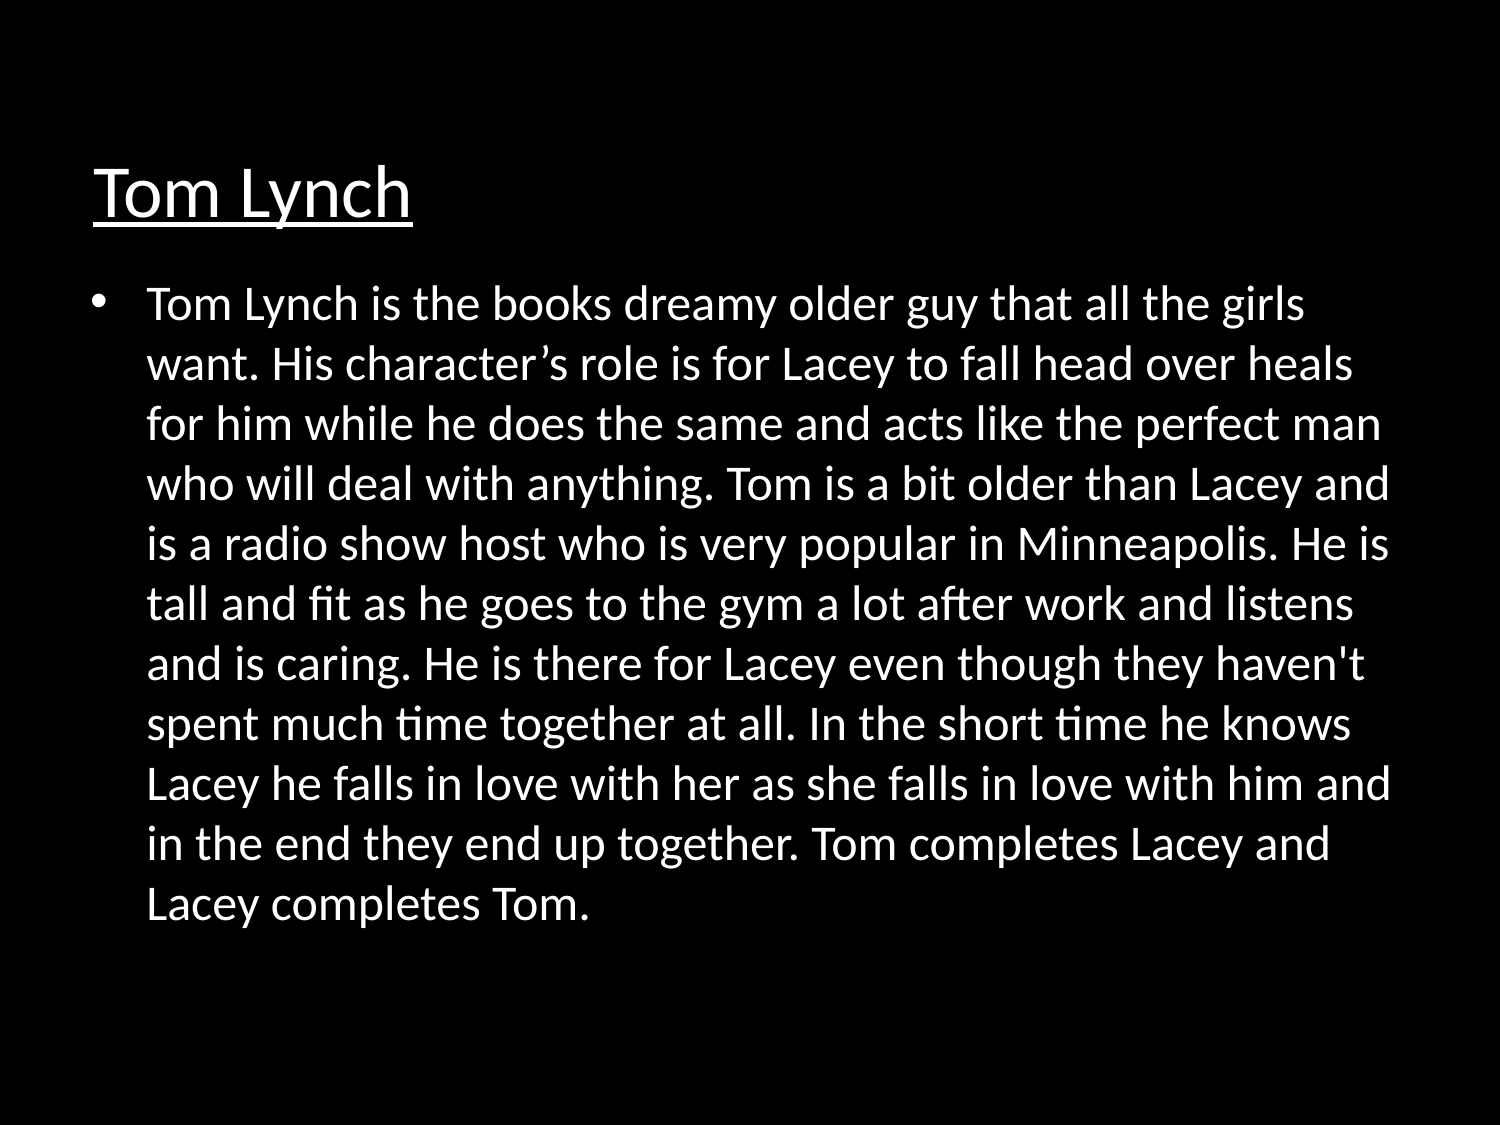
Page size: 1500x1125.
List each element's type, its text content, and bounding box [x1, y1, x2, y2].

list Tom Lynch is the books dreamy older guy that all the girls want. His character’s role is for Lacey to fall head over heals for him while he does the same and acts like the perfect man who will deal with anything. Tom is a bit older than Lacey and is a radio show host who is very popular in Minneapolis. He is tall and fit as he goes to the gym a lot after work and listens and is caring. He is there for Lacey even though they haven't spent much time together at all. In the short time he knows Lacey he falls in love with her as she falls in love with him and in the end they end up together. Tom completes Lacey and Lacey completes Tom. [75, 262, 1425, 1005]
title Tom Lynch [0, 93, 929, 282]
